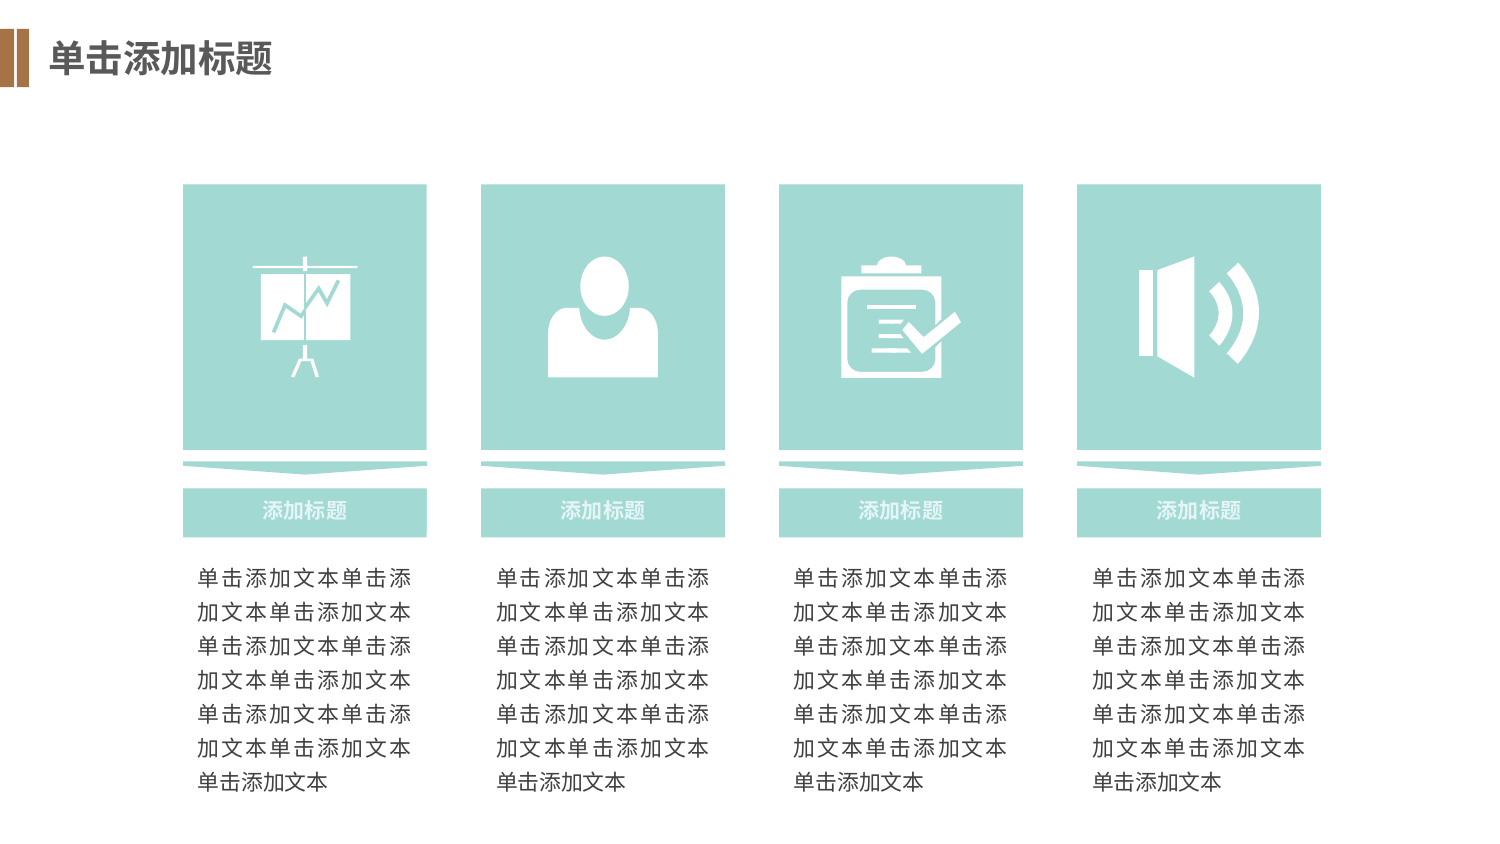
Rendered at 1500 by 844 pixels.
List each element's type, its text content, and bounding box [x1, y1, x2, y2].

text_box [0, 28, 15, 88]
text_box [779, 184, 1023, 450]
text_box [480, 460, 726, 476]
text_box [481, 184, 725, 450]
text_box 单击添加文本单击添加文本单击添加文本单击添加文本单击添加文本单击添加文本单击添加文本单击添加文本单击添加文本单击添加文本 [183, 548, 427, 803]
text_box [481, 488, 725, 538]
text_box 单击添加文本单击添加文本单击添加文本单击添加文本单击添加文本单击添加文本单击添加文本单击添加文本单击添加文本单击添加文本 [481, 548, 725, 803]
text_box 单击添加文本单击添加文本单击添加文本单击添加文本单击添加文本单击添加文本单击添加文本单击添加文本单击添加文本单击添加文本 [779, 548, 1023, 803]
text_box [183, 184, 427, 450]
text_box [1077, 184, 1321, 450]
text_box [779, 488, 1023, 538]
text_box 单击添加标题 [33, 28, 405, 88]
text_box [778, 460, 1024, 476]
text_box 单击添加文本单击添加文本单击添加文本单击添加文本单击添加文本单击添加文本单击添加文本单击添加文本单击添加文本单击添加文本 [1077, 548, 1321, 803]
text_box [1076, 460, 1322, 476]
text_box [1077, 488, 1321, 538]
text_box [183, 488, 427, 538]
text_box [16, 28, 30, 88]
text_box [182, 460, 428, 476]
